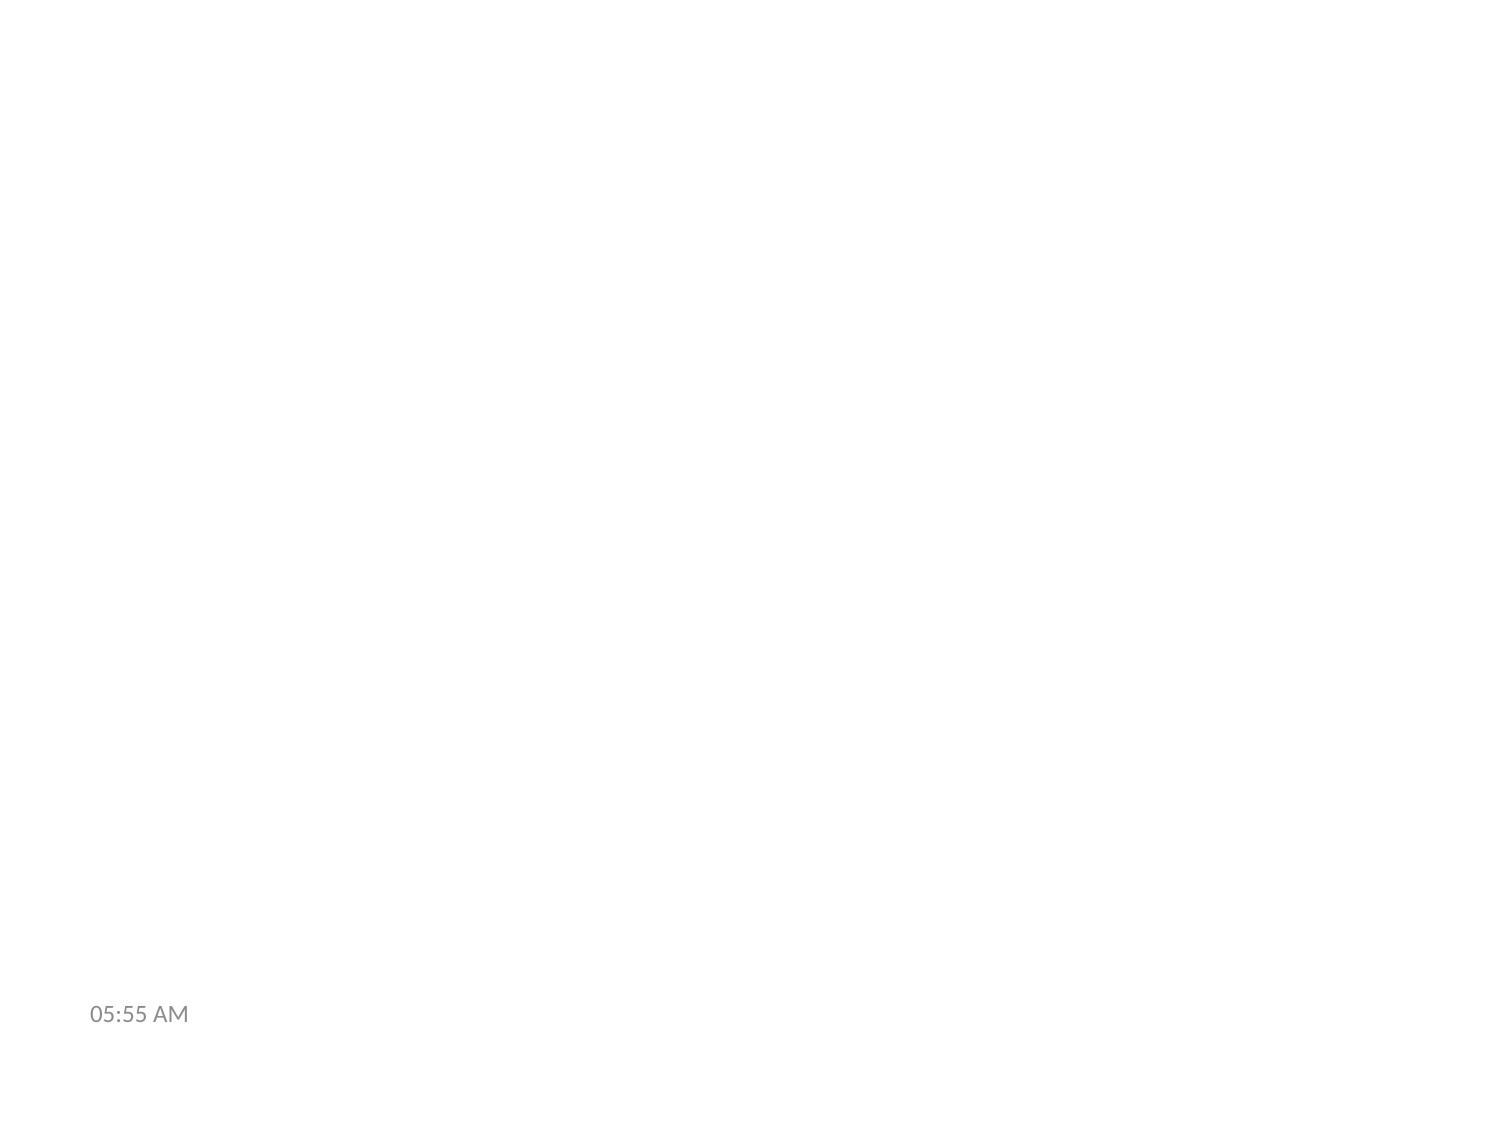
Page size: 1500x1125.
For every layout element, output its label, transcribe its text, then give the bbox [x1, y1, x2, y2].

text_box 3:35 PM [75, 982, 425, 1043]
